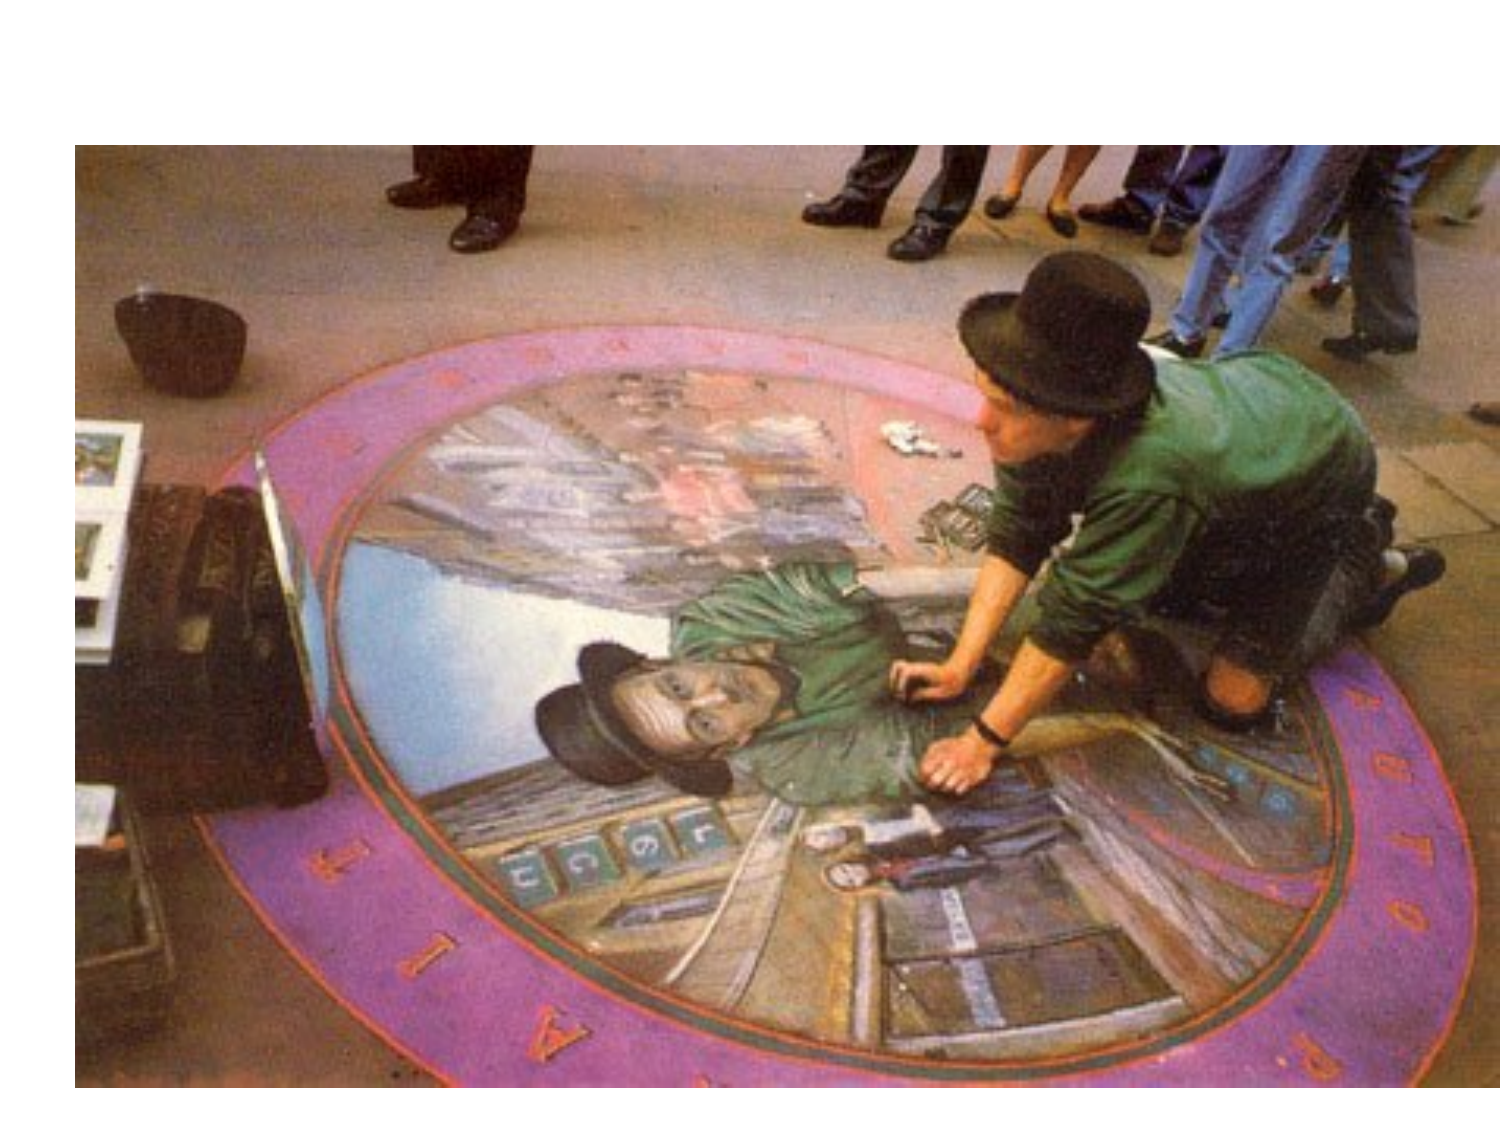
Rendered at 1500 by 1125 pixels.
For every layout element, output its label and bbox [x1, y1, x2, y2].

picture [74, 145, 1500, 1088]
